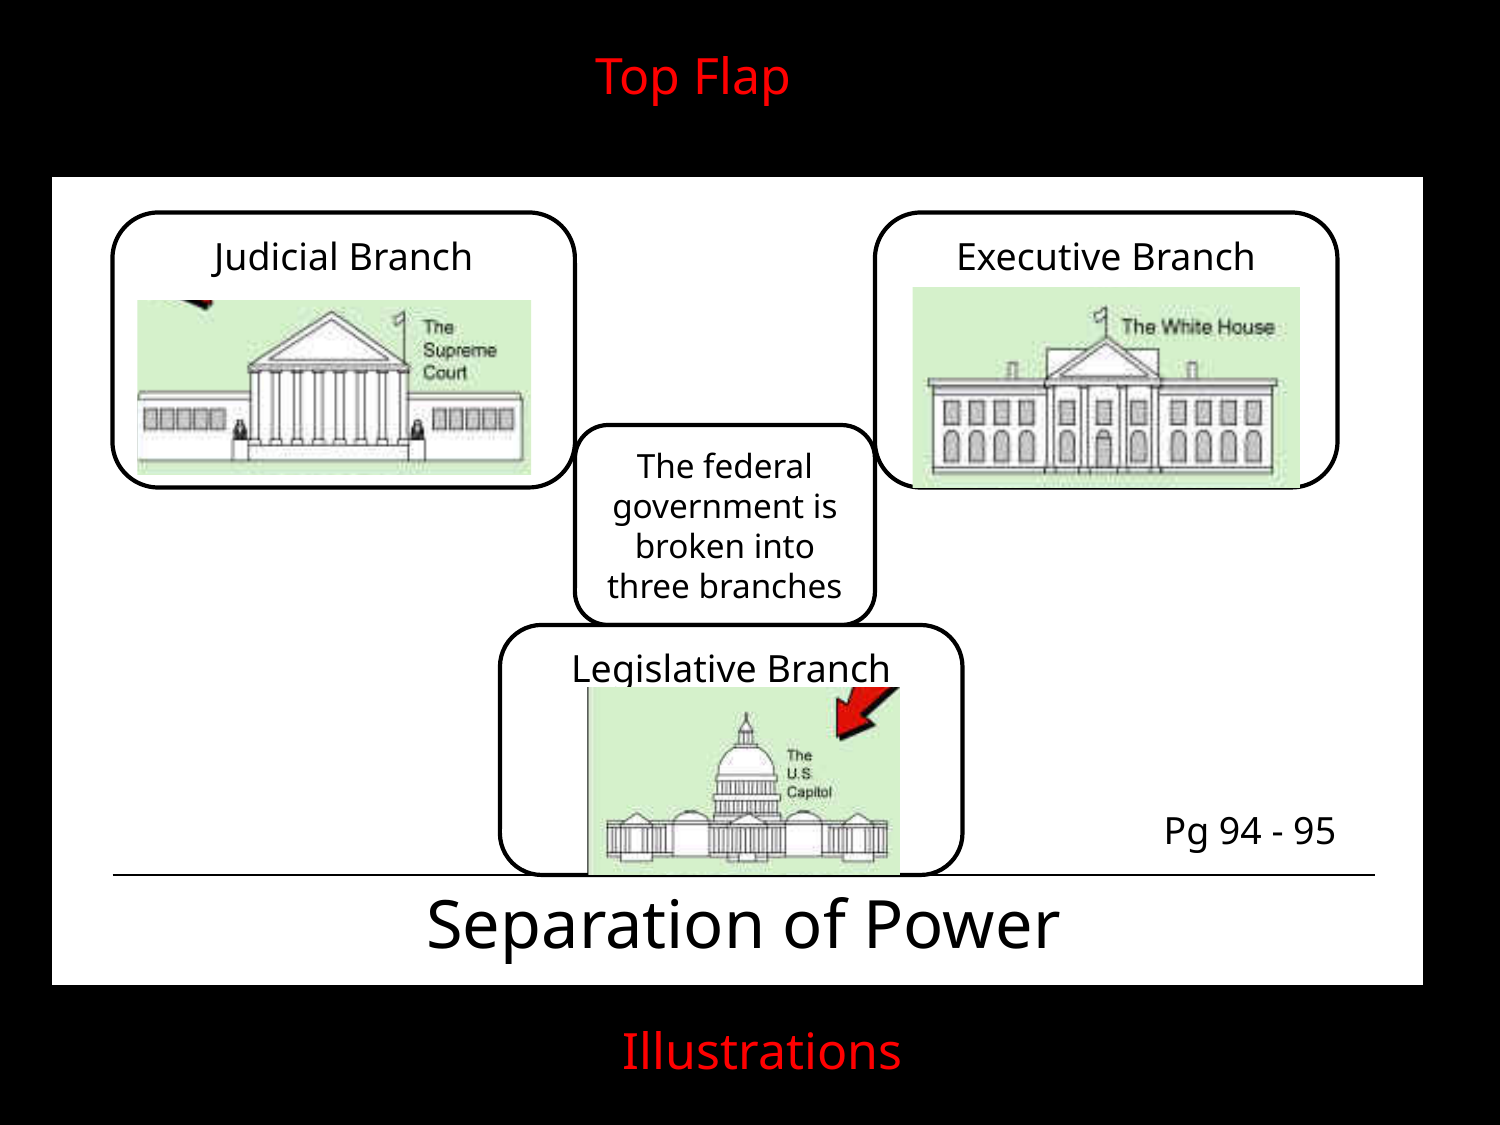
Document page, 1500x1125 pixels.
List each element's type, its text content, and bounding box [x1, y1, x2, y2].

picture [137, 299, 532, 476]
text_box Legislative Branch [497, 622, 965, 874]
text_box [48, 173, 1427, 989]
text_box Pg 94 - 95 [1099, 799, 1400, 860]
text_box The federal government is broken into three branches [572, 422, 878, 622]
text_box Judicial Branch [110, 210, 578, 490]
text_box Executive Branch [872, 210, 1340, 488]
text_box Separation of Power [112, 881, 1375, 970]
picture [912, 287, 1301, 488]
picture [587, 687, 901, 876]
text_box Illustrations [249, 1012, 1275, 1088]
text_box Top Flap [362, 37, 1025, 113]
